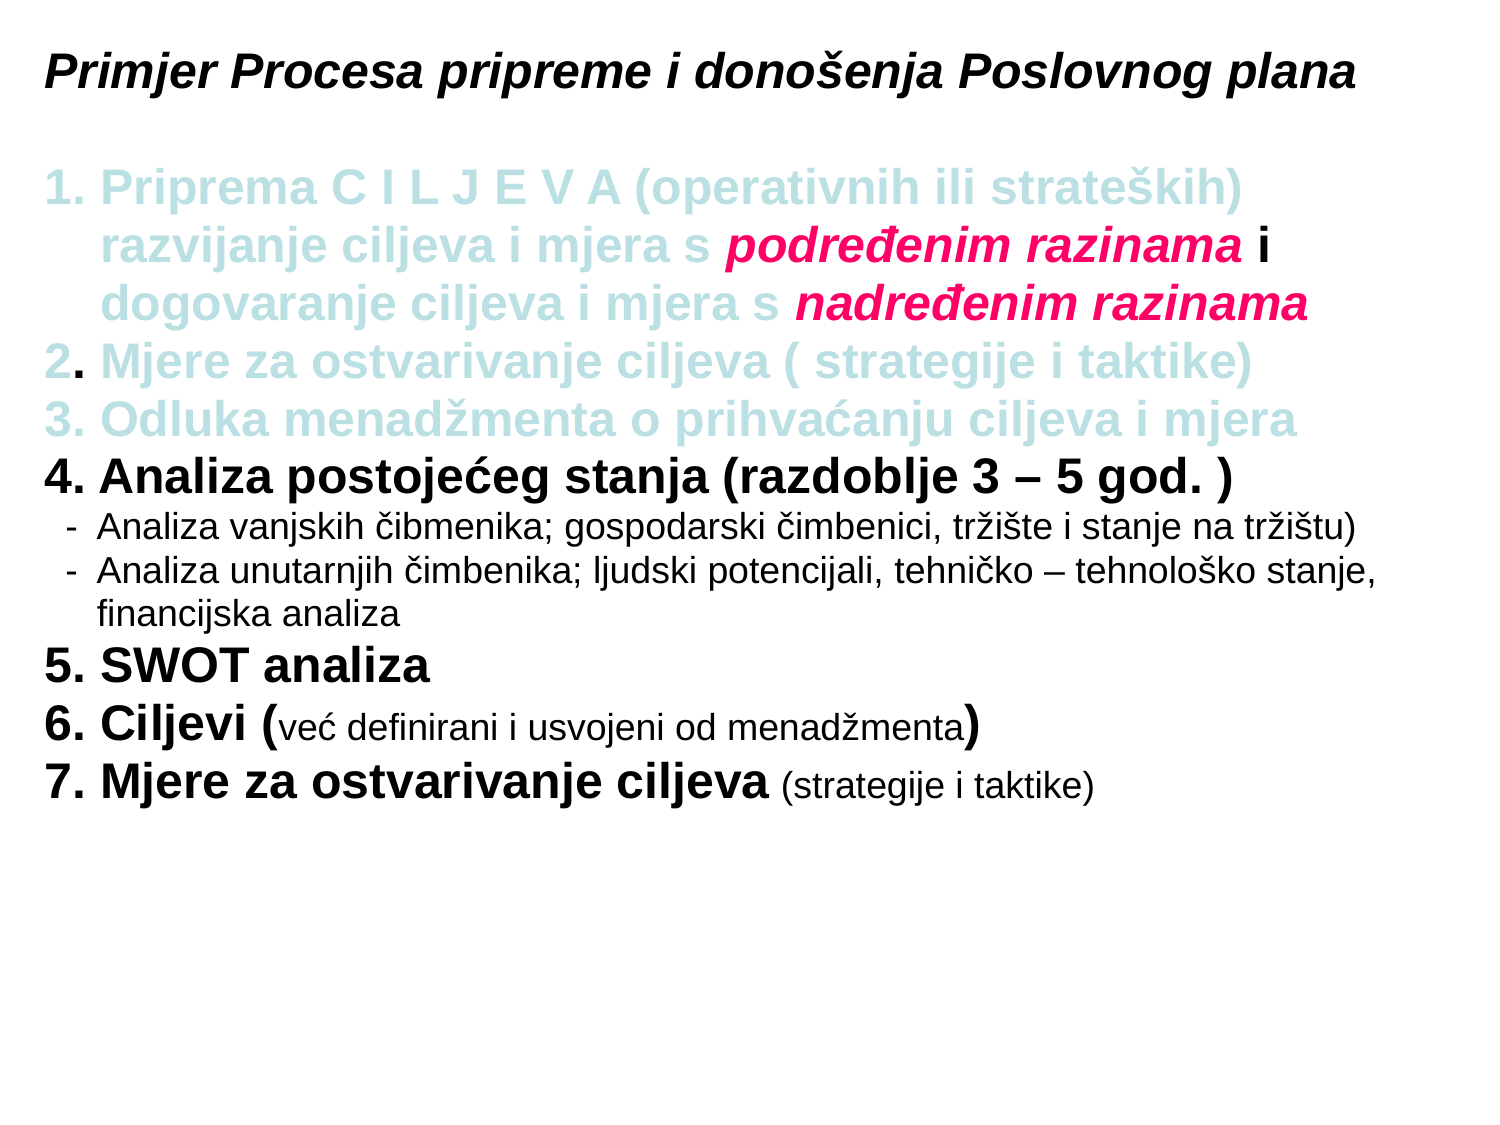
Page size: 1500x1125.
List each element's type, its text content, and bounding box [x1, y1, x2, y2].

list Primjer Procesa pripreme i donošenja Poslovnog plana Priprema C I L J E V A (operativnih ili strateških) razvijanje ciljeva i mjera s podređenim razinama i dogovaranje ciljeva i mjera s nadređenim razinama 2. Mjere za ostvarivanje ciljeva ( strategije i taktike) 3. Odluka menadžmenta o prihvaćanju ciljeva i mjera 4. Analiza postojećeg stanja (razdoblje 3 – 5 god. ) - Analiza vanjskih čibmenika; gospodarski čimbenici, tržište i stanje na tržištu) - Analiza unutarnjih čimbenika; ljudski potencijali, tehničko – tehnološko stanje, financijska analiza 5. SWOT analiza 6. Ciljevi (već definirani i usvojeni od menadžmenta) 7. Mjere za ostvarivanje ciljeva (strategije i taktike) [29, 42, 1426, 1083]
